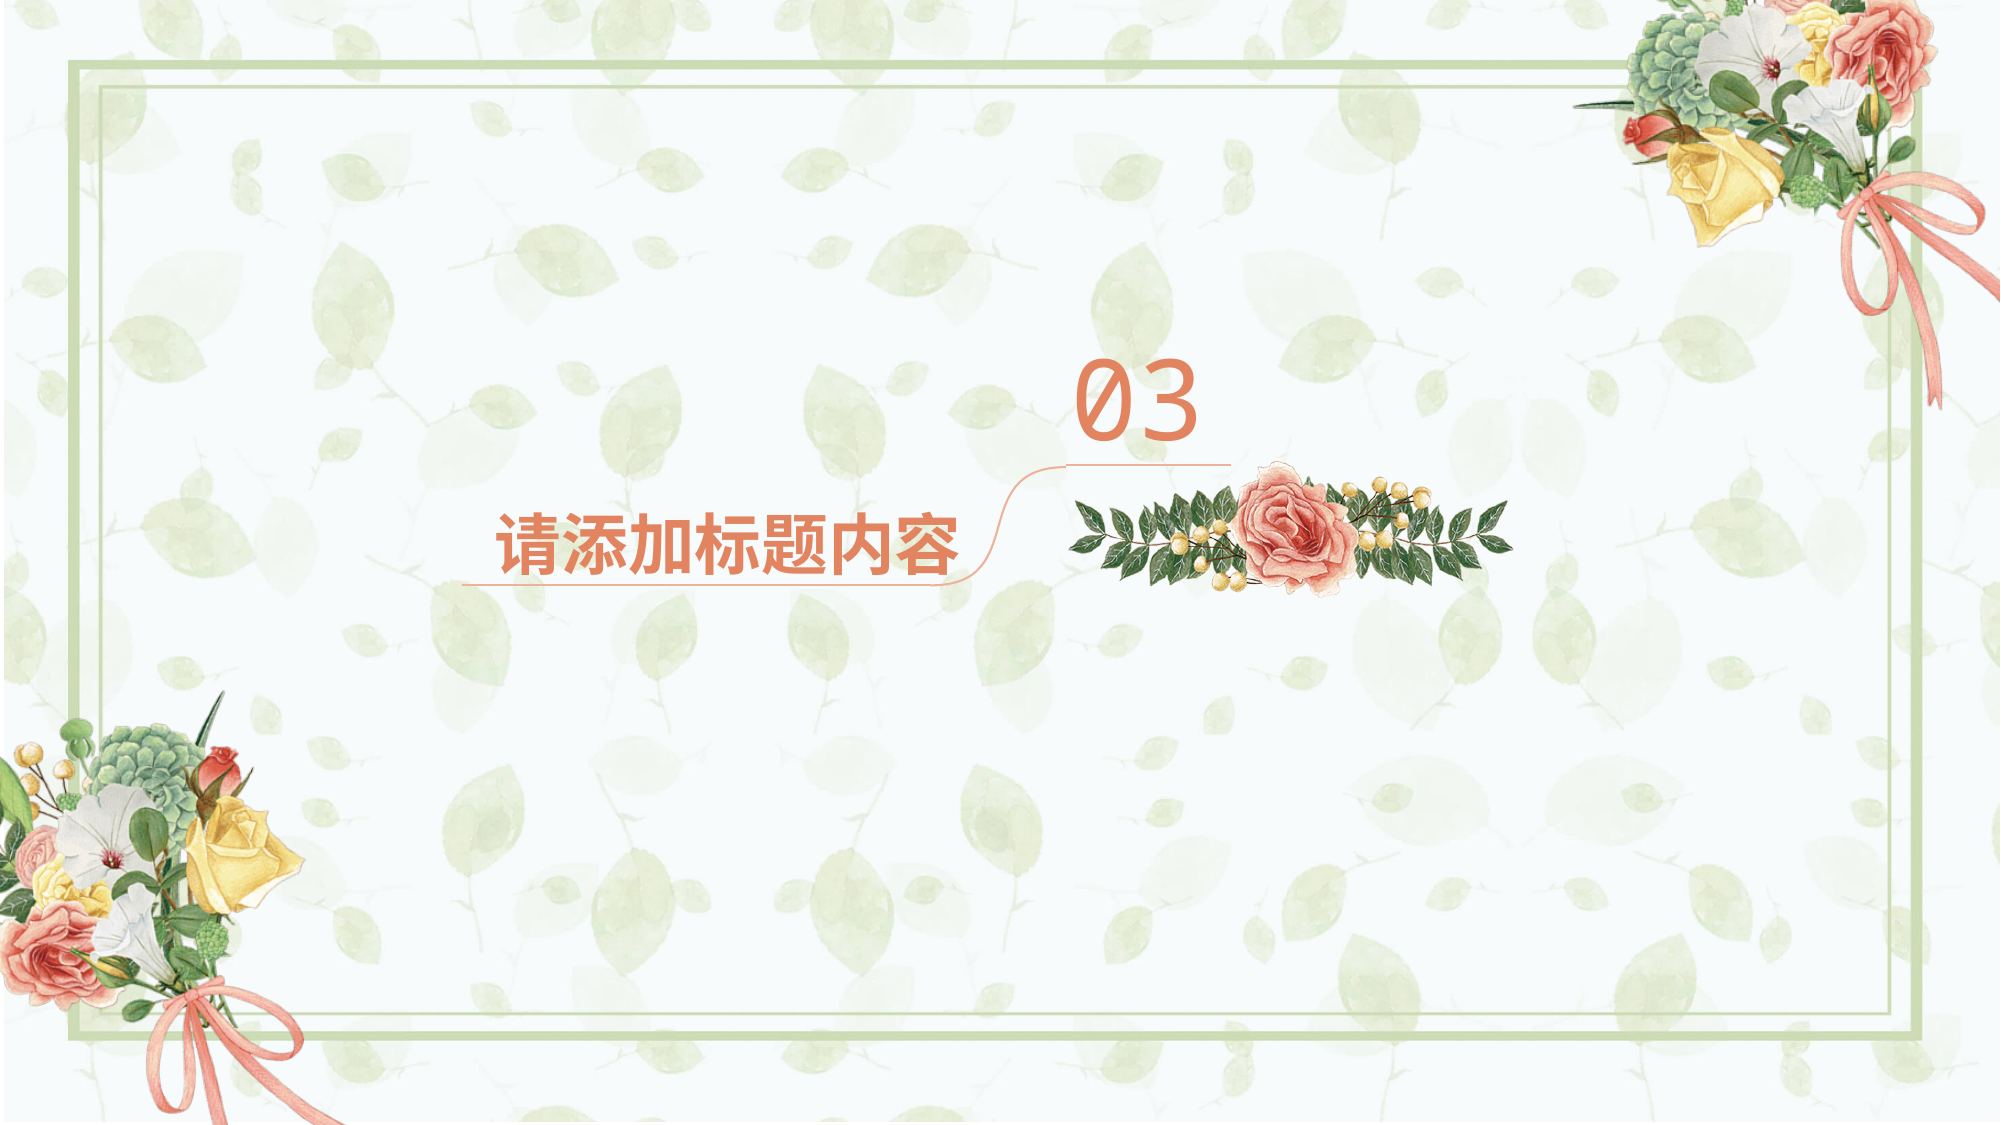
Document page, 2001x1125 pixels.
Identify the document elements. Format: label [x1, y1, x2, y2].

picture [0, 0, 2001, 1125]
text_box [461, 320, 1326, 648]
